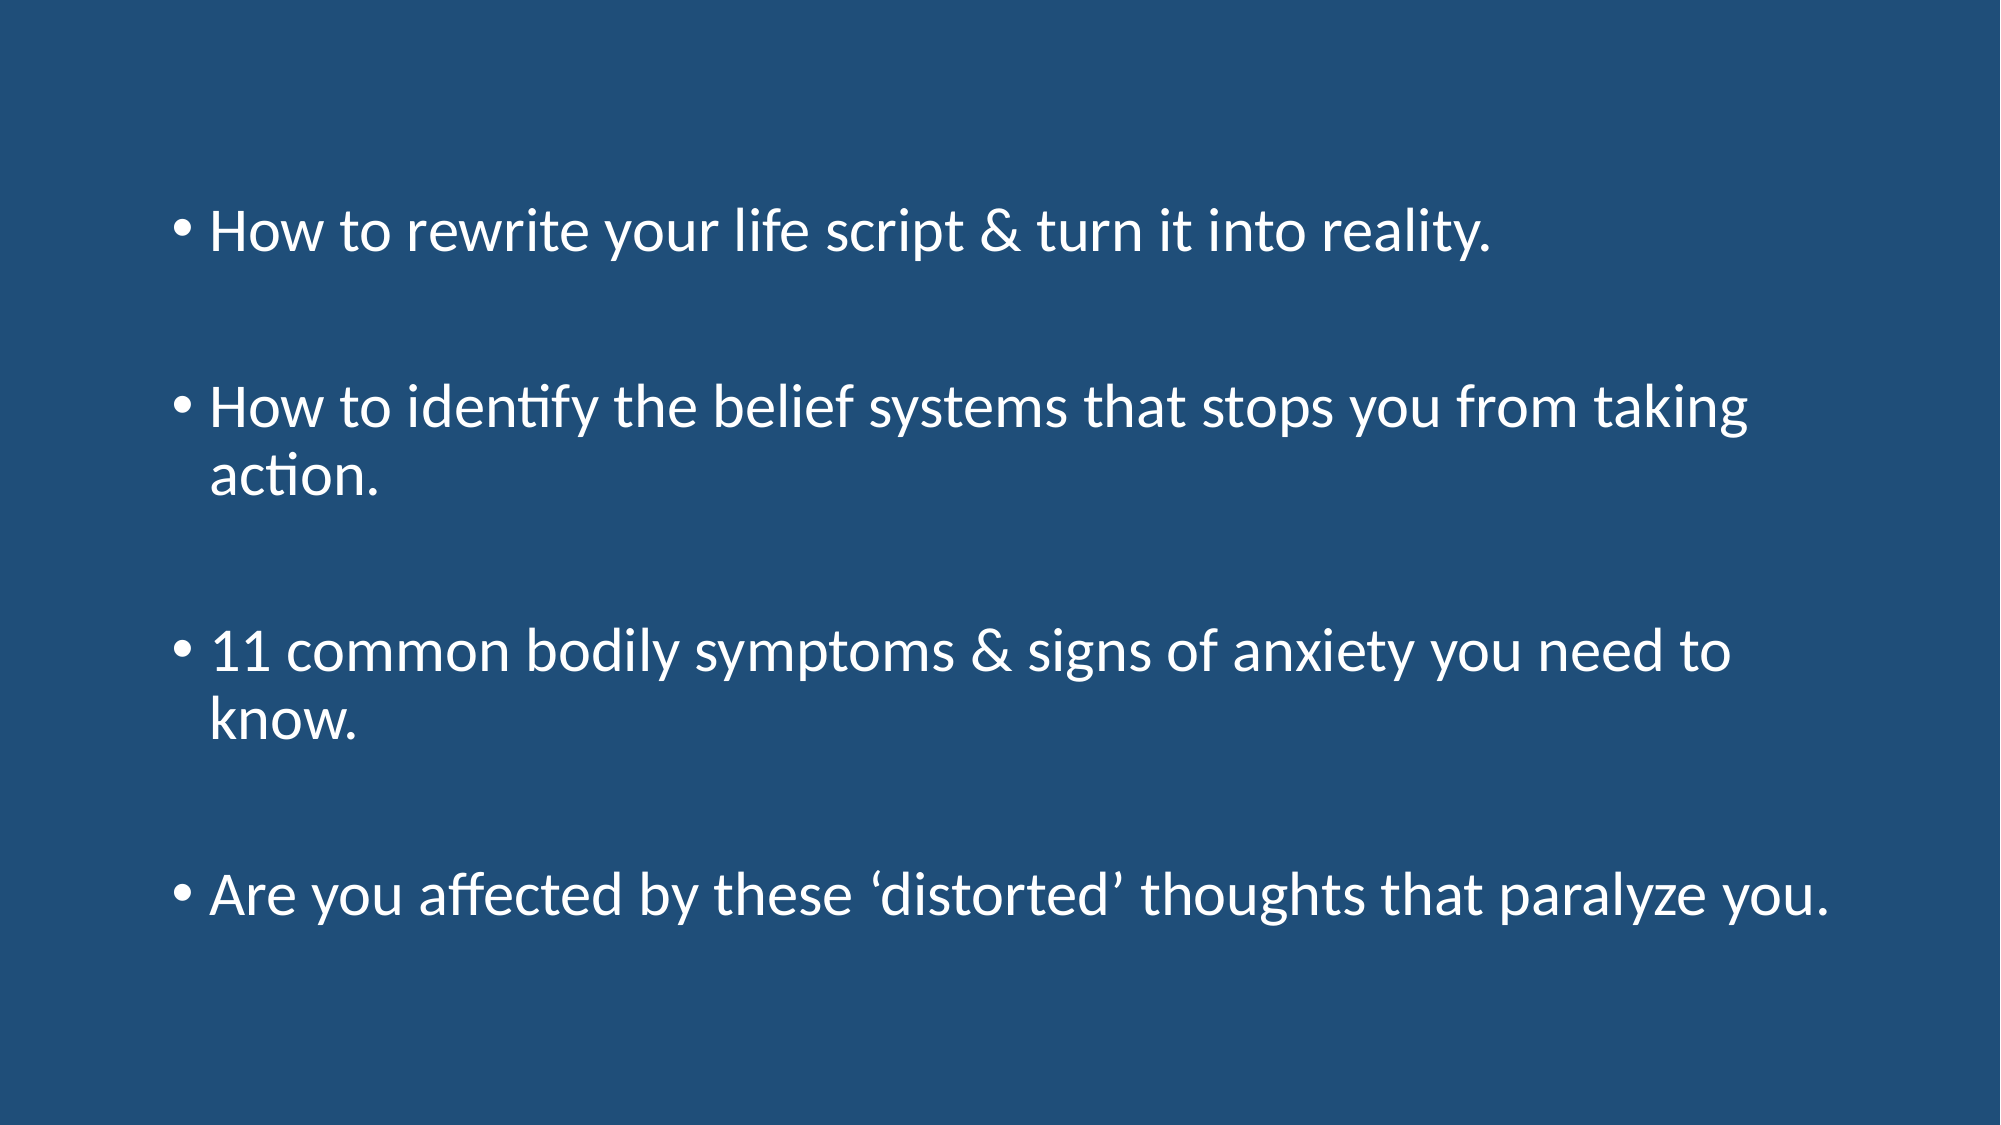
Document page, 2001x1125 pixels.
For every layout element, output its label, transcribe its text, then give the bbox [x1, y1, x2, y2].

list How to rewrite your life script & turn it into reality. How to identify the belief systems that stops you from taking action. 11 common bodily symptoms & signs of anxiety you need to know. Are you affected by these ‘distorted’ thoughts that paralyze you. [156, 189, 1882, 796]
